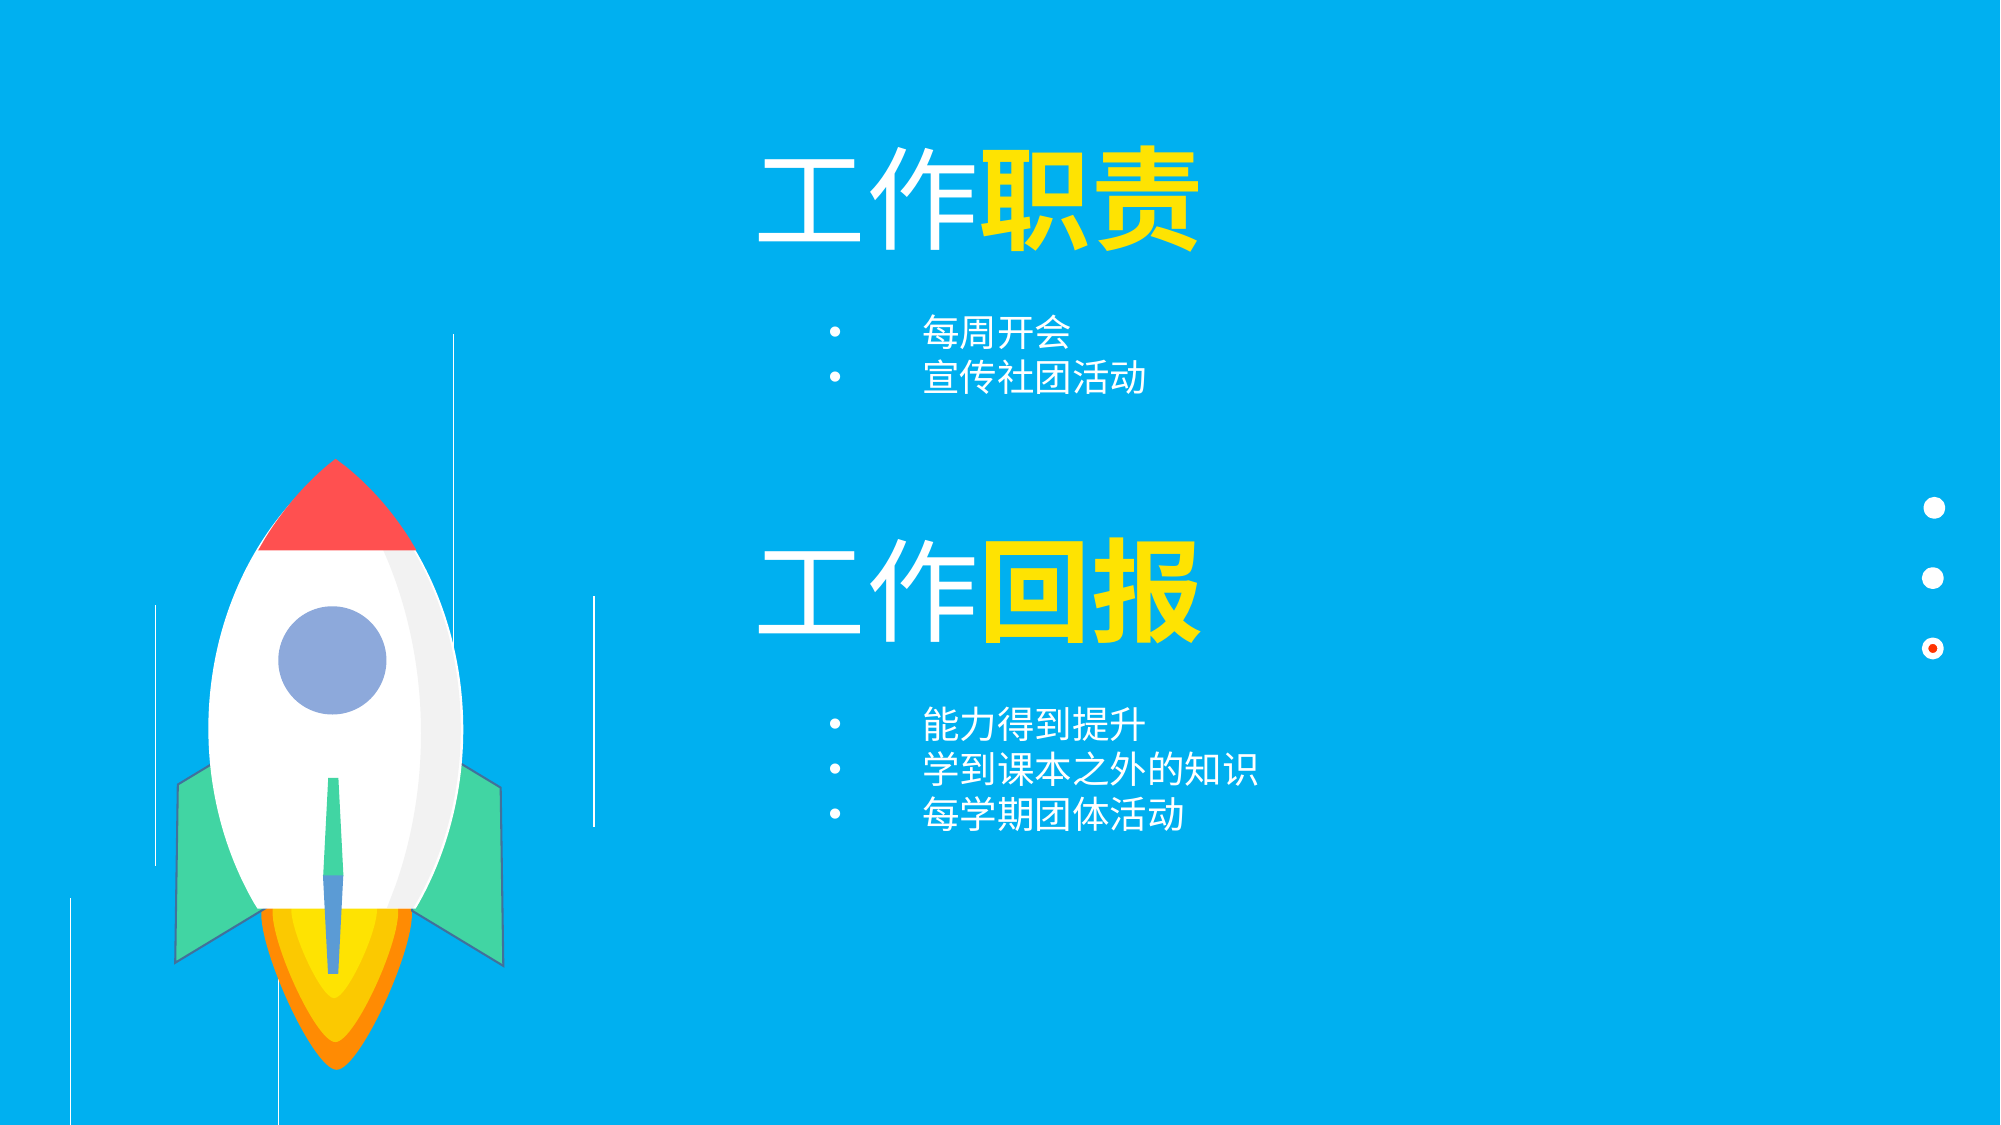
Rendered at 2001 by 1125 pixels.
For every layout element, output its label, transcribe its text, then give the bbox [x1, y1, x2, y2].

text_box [70, 334, 594, 1125]
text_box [121, 458, 557, 974]
text_box 工作回报 能力得到提升 学到课本之外的知识 每学期团体活动 [738, 513, 1497, 934]
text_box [1924, 499, 1943, 657]
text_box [261, 974, 412, 1070]
text_box 工作职责 每周开会 宣传社团活动 [738, 121, 1497, 407]
